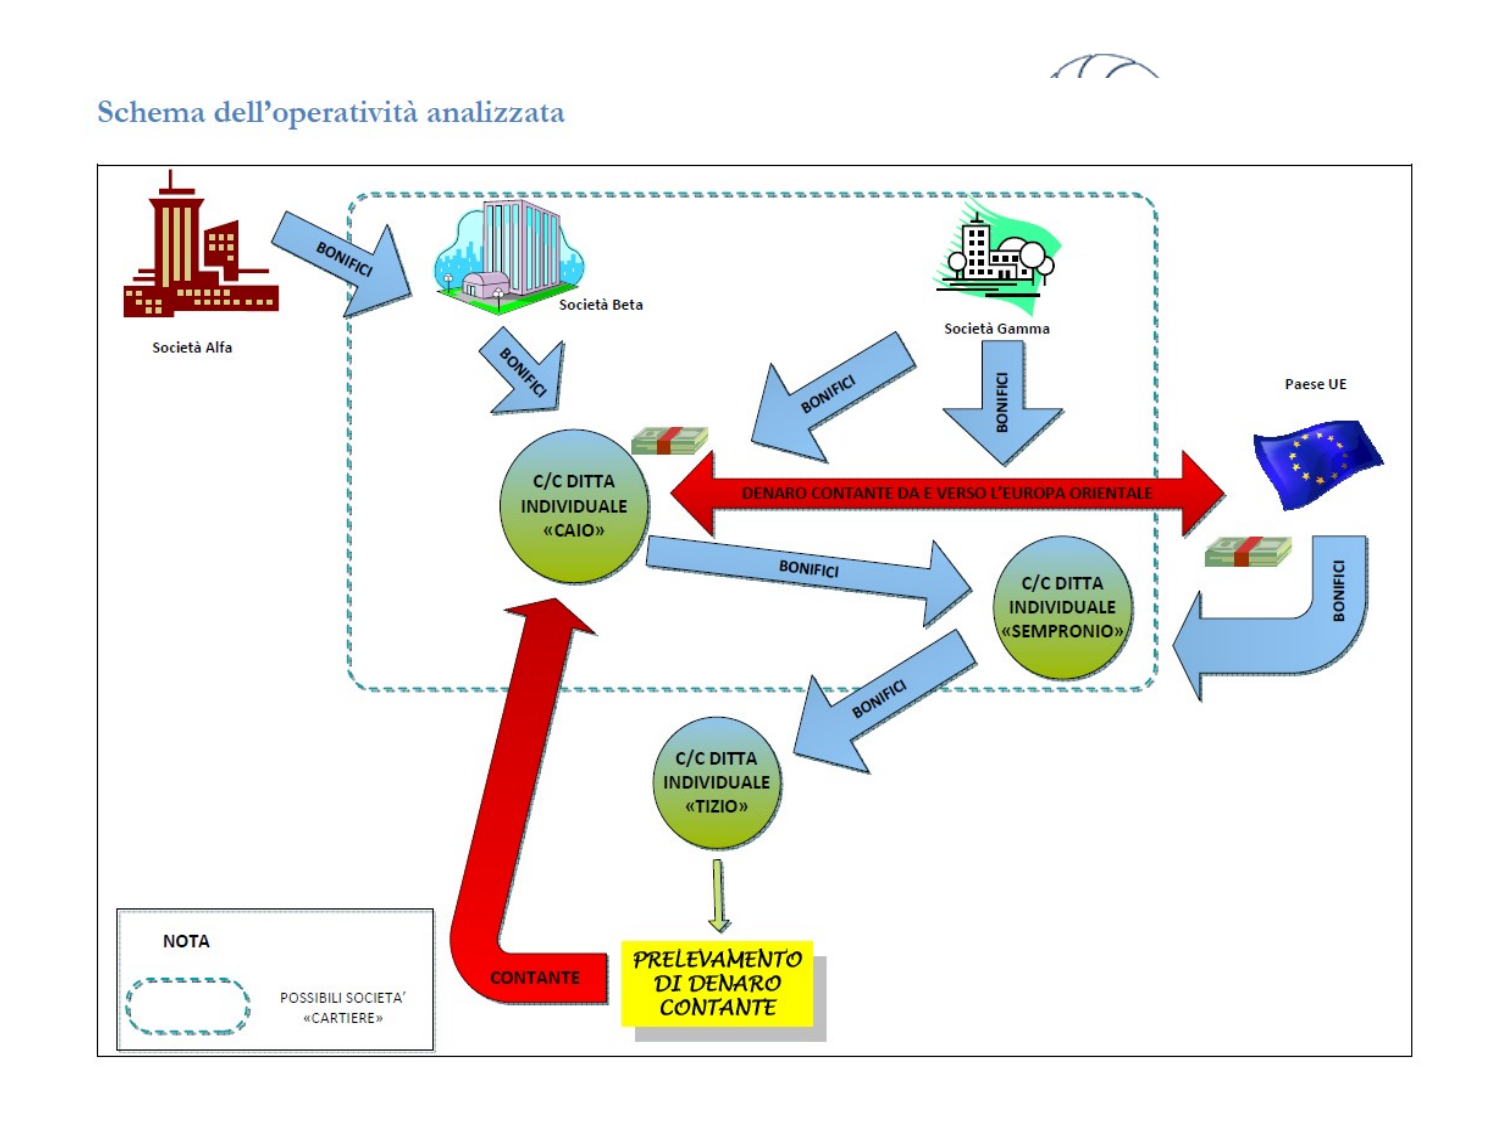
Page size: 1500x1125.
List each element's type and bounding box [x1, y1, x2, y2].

picture [998, 40, 1467, 200]
text_box [64, 78, 1443, 1071]
